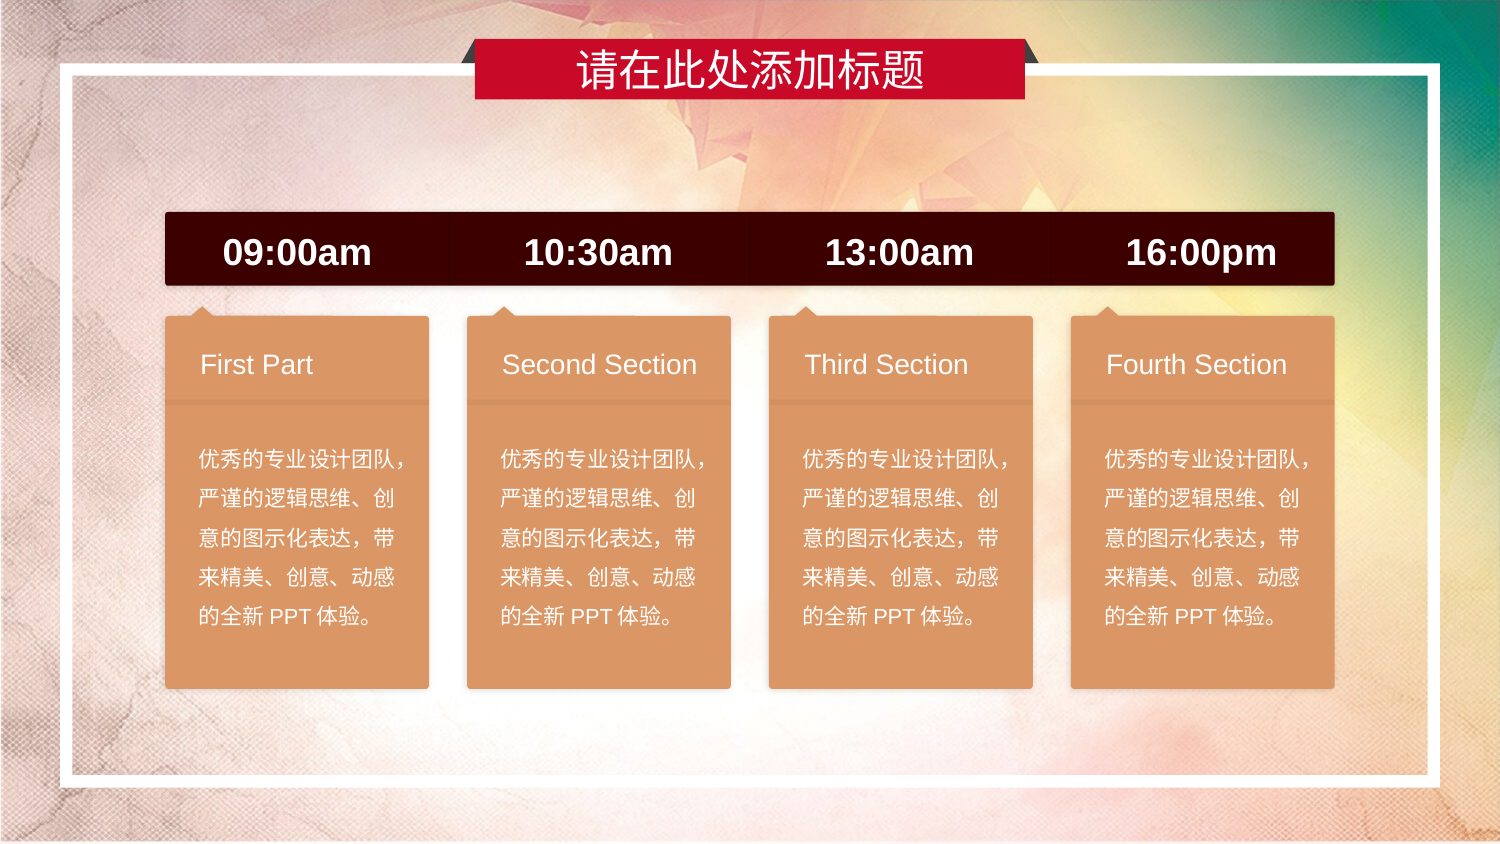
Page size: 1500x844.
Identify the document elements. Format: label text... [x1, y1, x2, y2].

text_box [164, 399, 430, 406]
text_box 优秀的专业设计团队，严谨的逻辑思维、创意的图示化表达，带来精美、创意、动感的全新PPT体验。 [485, 425, 712, 637]
text_box 13:00am [809, 220, 990, 280]
text_box 16:00pm [1110, 220, 1293, 280]
text_box [1070, 399, 1336, 406]
text_box 优秀的专业设计团队，严谨的逻辑思维、创意的图示化表达，带来精美、创意、动感的全新PPT体验。 [1089, 425, 1316, 637]
text_box [164, 304, 431, 691]
text_box 优秀的专业设计团队，严谨的逻辑思维、创意的图示化表达，带来精美、创意、动感的全新PPT体验。 [788, 425, 1015, 637]
picture [0, 0, 1500, 844]
text_box [767, 304, 1034, 691]
text_box [459, 38, 474, 65]
text_box 优秀的专业设计团队，严谨的逻辑思维、创意的图示化表达，带来精美、创意、动感的全新PPT体验。 [184, 425, 411, 637]
text_box Third Section [789, 338, 984, 388]
text_box [466, 399, 732, 406]
text_box [1026, 38, 1041, 65]
text_box 09:00am [207, 220, 387, 280]
text_box 请在此处添加标题 [474, 38, 1025, 100]
text_box [1069, 304, 1336, 691]
text_box [768, 399, 1034, 406]
text_box [466, 406, 732, 691]
text_box First Part [185, 338, 329, 388]
text_box [164, 210, 1336, 287]
text_box Fourth Section [1091, 338, 1303, 388]
text_box [59, 62, 1441, 789]
text_box Second Section [487, 338, 713, 388]
text_box [466, 304, 732, 399]
text_box 10:30am [508, 220, 688, 280]
